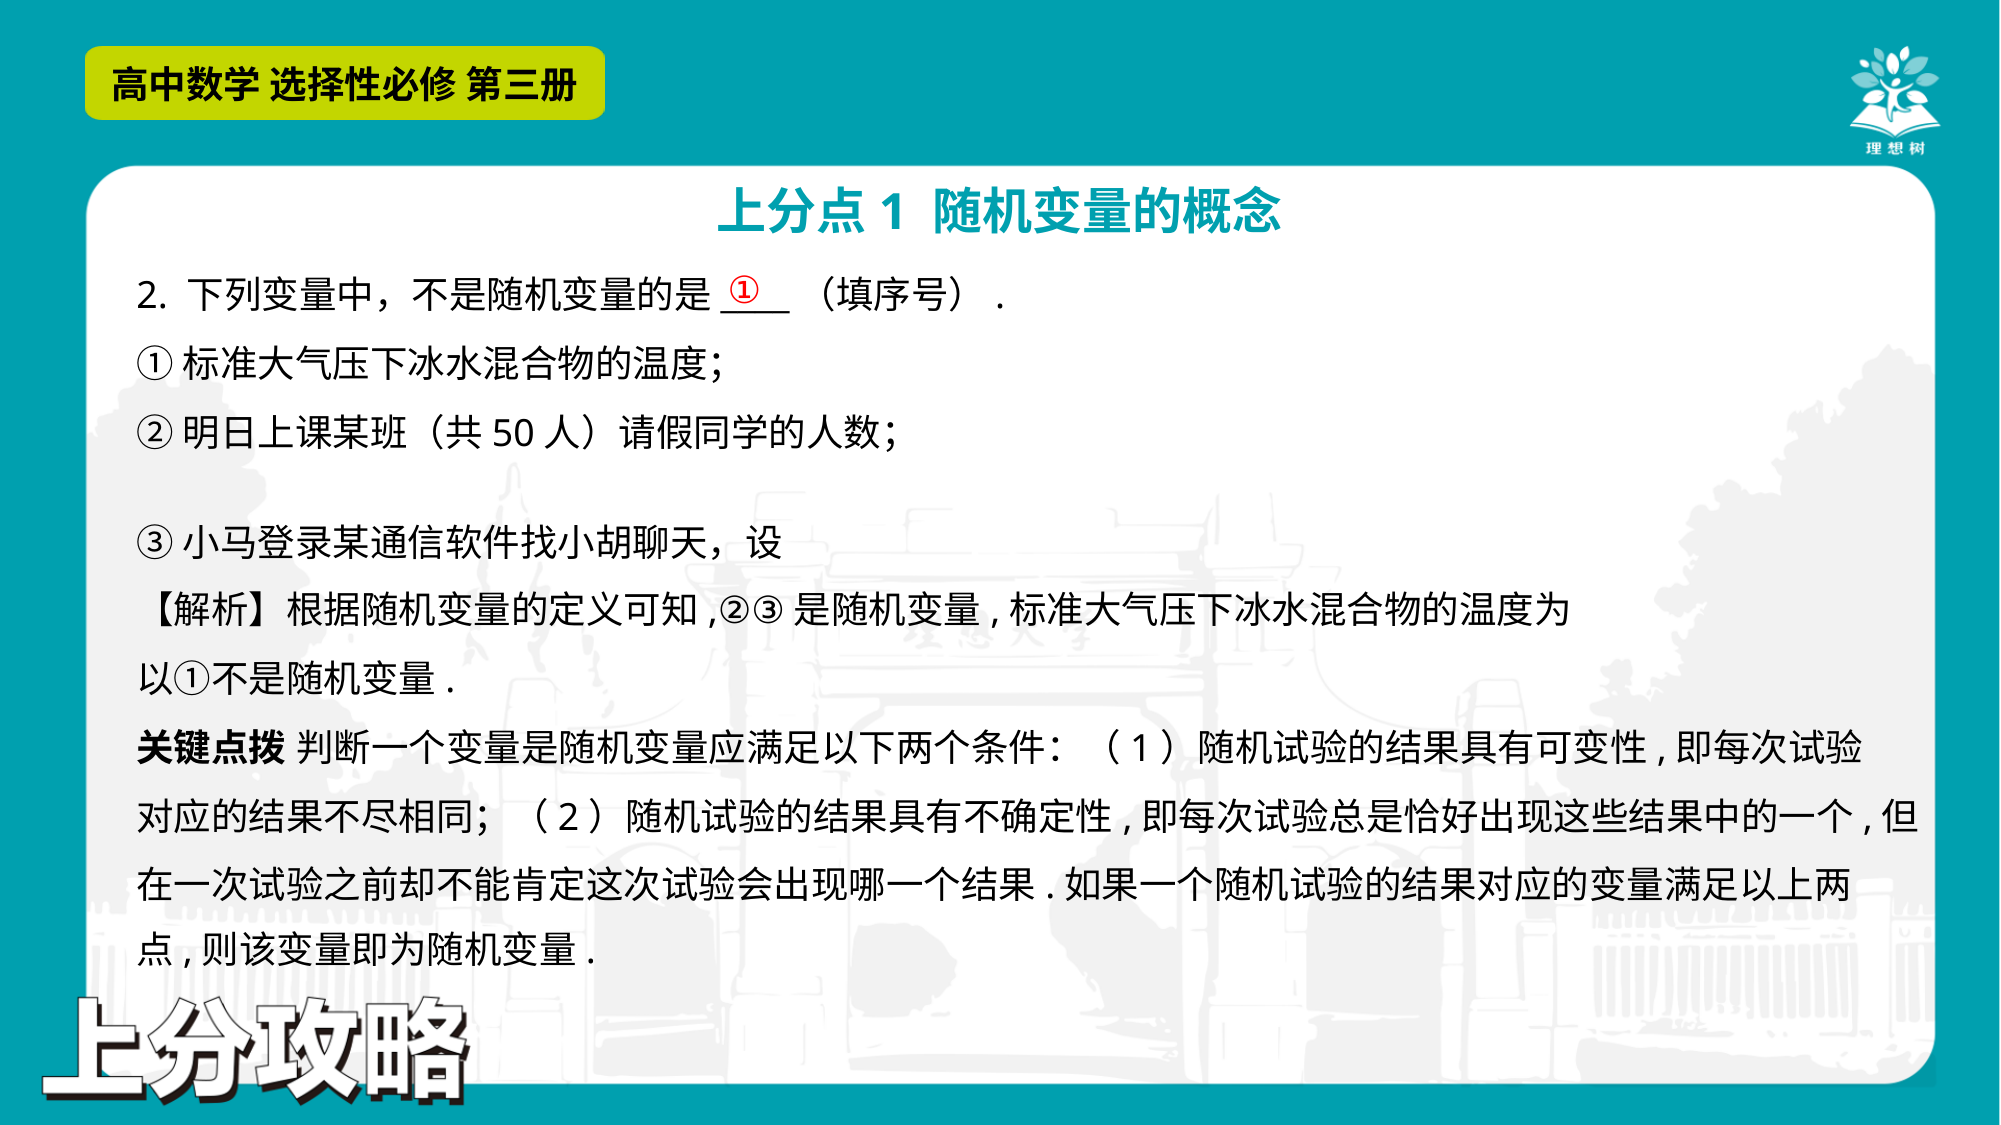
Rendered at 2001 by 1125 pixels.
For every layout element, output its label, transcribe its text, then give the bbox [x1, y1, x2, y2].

picture [0, 0, 2000, 1125]
text_box ① [712, 242, 777, 304]
